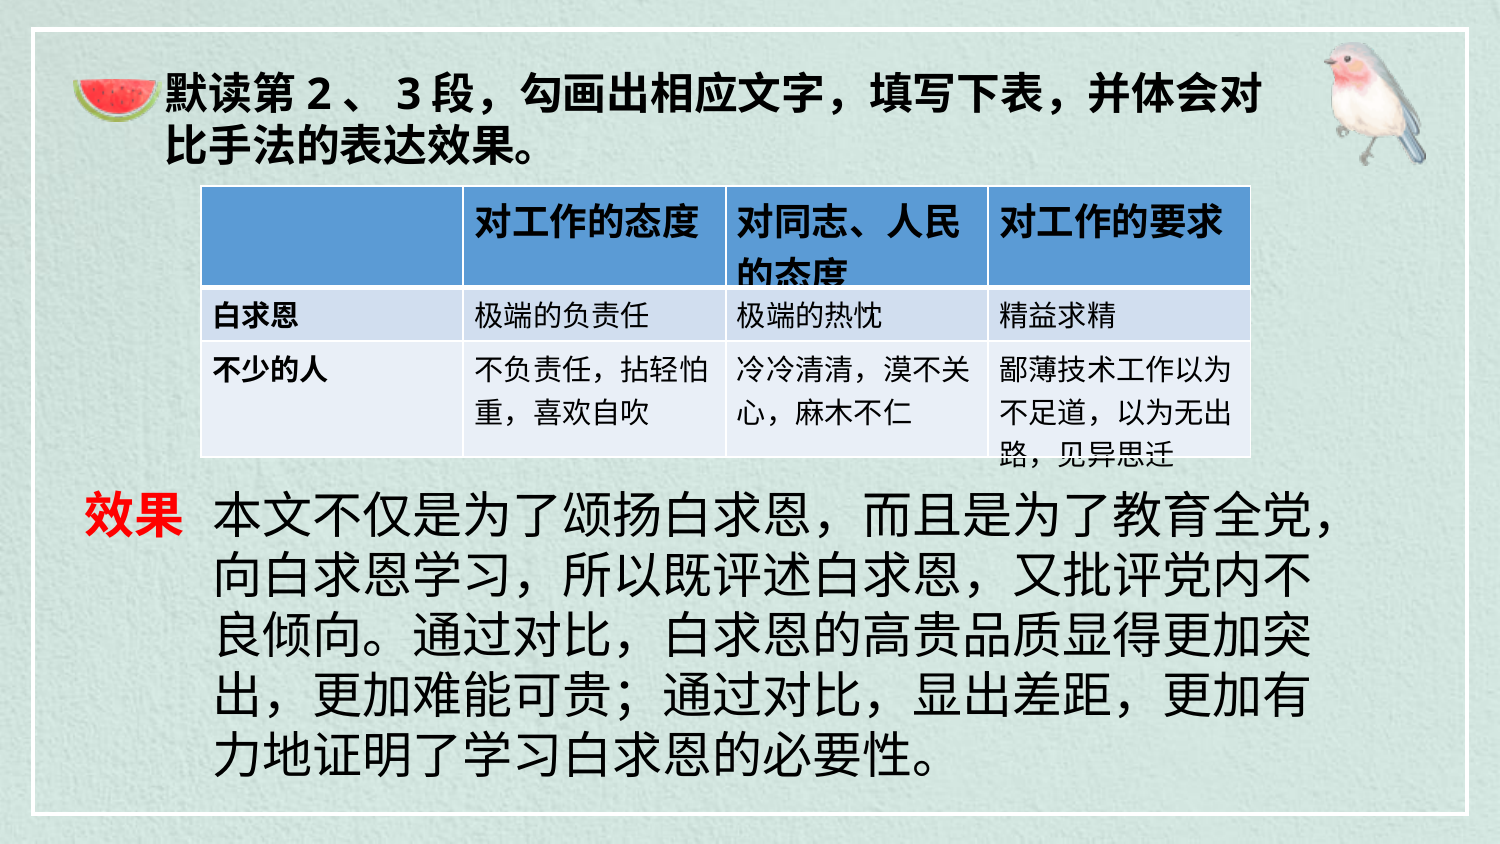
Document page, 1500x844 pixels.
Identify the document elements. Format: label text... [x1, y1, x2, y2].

table_cell 不负责任，拈轻怕重，喜欢自吹 [464, 342, 725, 456]
table_cell 极端的热忱 [727, 290, 987, 340]
text_box [32, 28, 1468, 815]
text_box 默读第2、3段，勾画出相应文字，填写下表，并体会对比手法的表达效果。 [153, 59, 1311, 177]
picture [0, 0, 1500, 844]
table_header [202, 187, 462, 285]
text_box 本文不仅是为了颂扬白求恩，而且是为了教育全党，向白求恩学习，所以既评述白求恩，又批评党内不良倾向。通过对比，白求恩的高贵品质显得更加突出，更加难能可贵；通过对比，显出差距，更加有力地证明了学习白求恩的必要性。 [200, 478, 1356, 790]
table_cell 白求恩 [202, 290, 462, 340]
table_cell 鄙薄技术工作以为不足道，以为无出路，见异思迁 [989, 342, 1250, 456]
table_cell 极端的负责任 [464, 290, 725, 340]
table_header 对工作的态度 [464, 187, 725, 285]
table_cell 不少的人 [202, 342, 462, 456]
table_header 对同志、人民的态度 [727, 187, 987, 285]
table_header 对工作的要求 [989, 187, 1250, 285]
table_cell 精益求精 [989, 290, 1250, 340]
table_cell 冷冷清清，漠不关心，麻木不仁 [727, 342, 987, 456]
text_box 效果 [73, 478, 286, 550]
